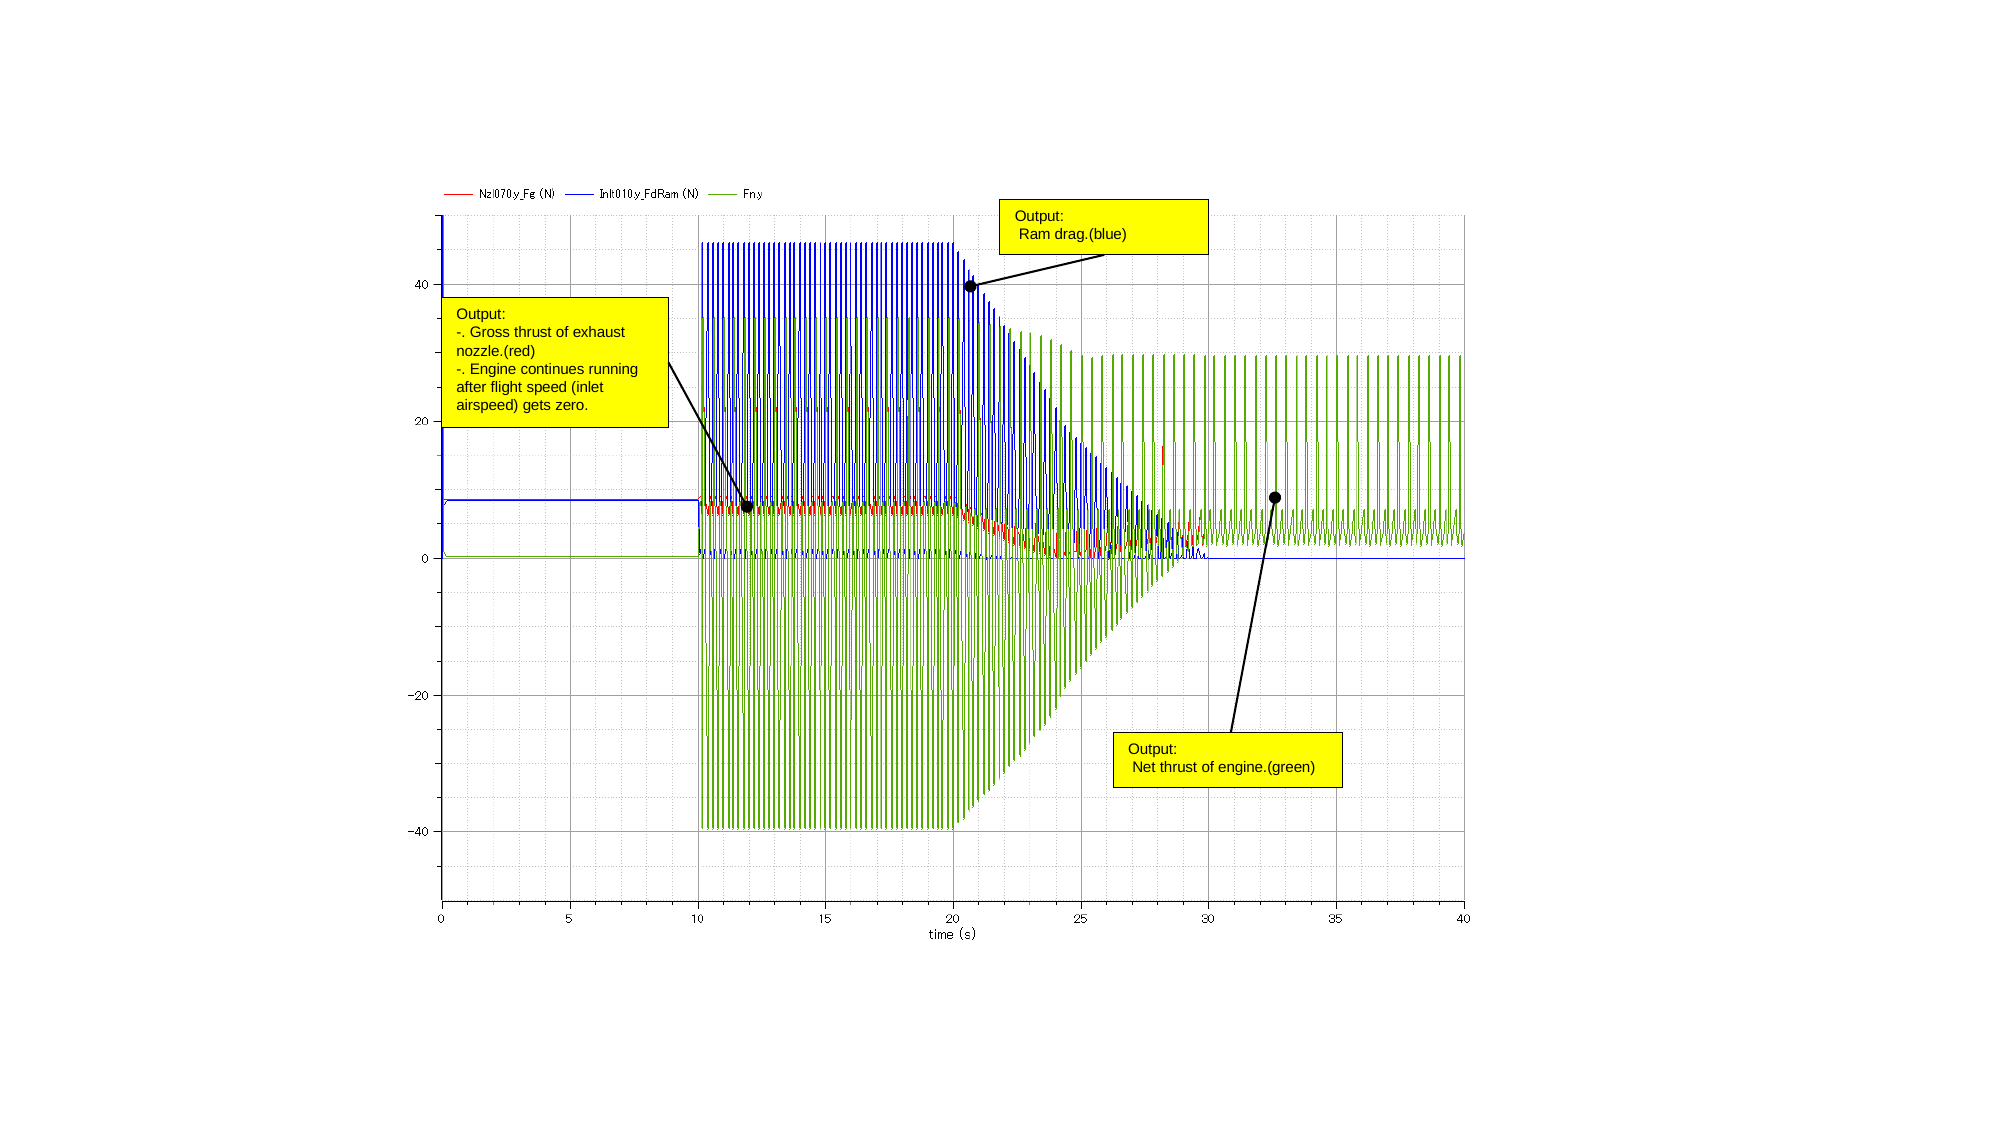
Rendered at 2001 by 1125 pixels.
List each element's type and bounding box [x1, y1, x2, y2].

text_box [970, 254, 1105, 287]
text_box [1230, 497, 1275, 733]
text_box [668, 362, 747, 507]
picture [404, 180, 1476, 945]
